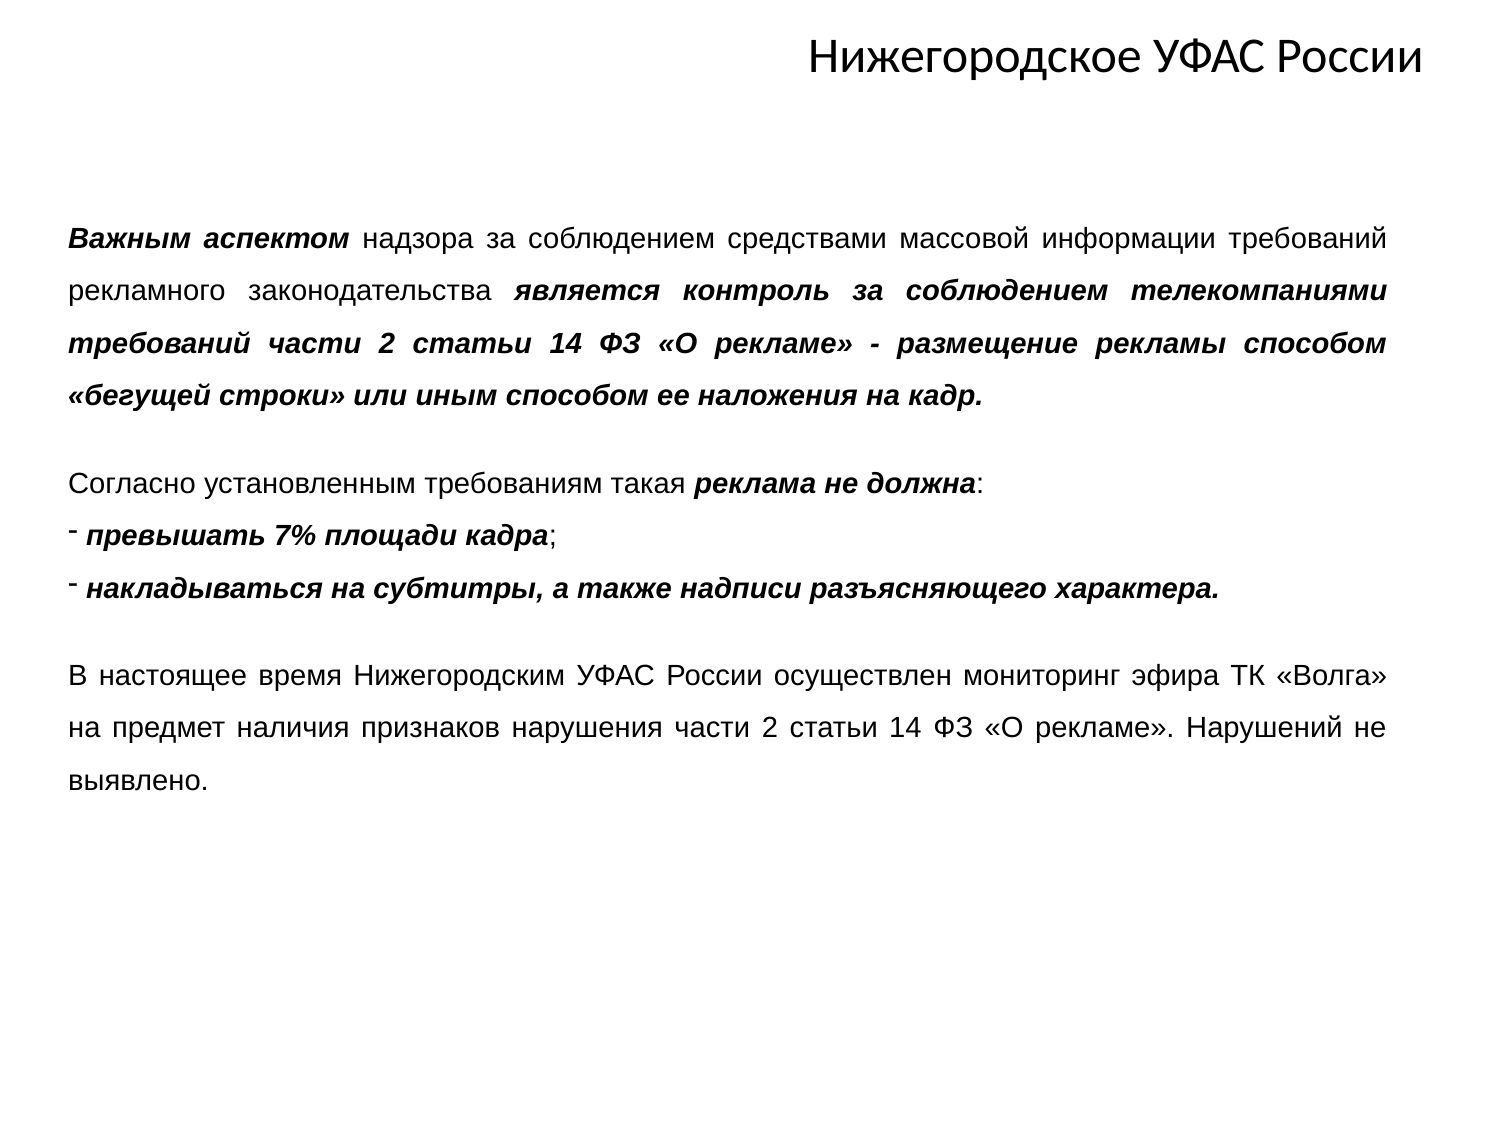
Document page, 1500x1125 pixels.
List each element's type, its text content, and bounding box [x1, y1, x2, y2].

text_box Важным аспектом надзора за соблюдением средствами массовой информации требований рекламного законодательства является контроль за соблюдением телекомпаниями требований части 2 статьи 14 ФЗ «О рекламе» - размещение рекламы способом «бегущей строки» или иным способом ее наложения на кадр. Согласно установленным требованиям такая реклама не должна: превышать 7% площади кадра; накладываться на субтитры, а также надписи разъясняющего характера. В настоящее время Нижегородским УФАС России осуществлен мониторинг эфира ТК «Волга» на предмет наличия признаков нарушения части 2 статьи 14 ФЗ «О рекламе». Нарушений не выявлено. [53, 208, 1403, 301]
title Нижегородское УФАС России [88, 0, 1439, 104]
